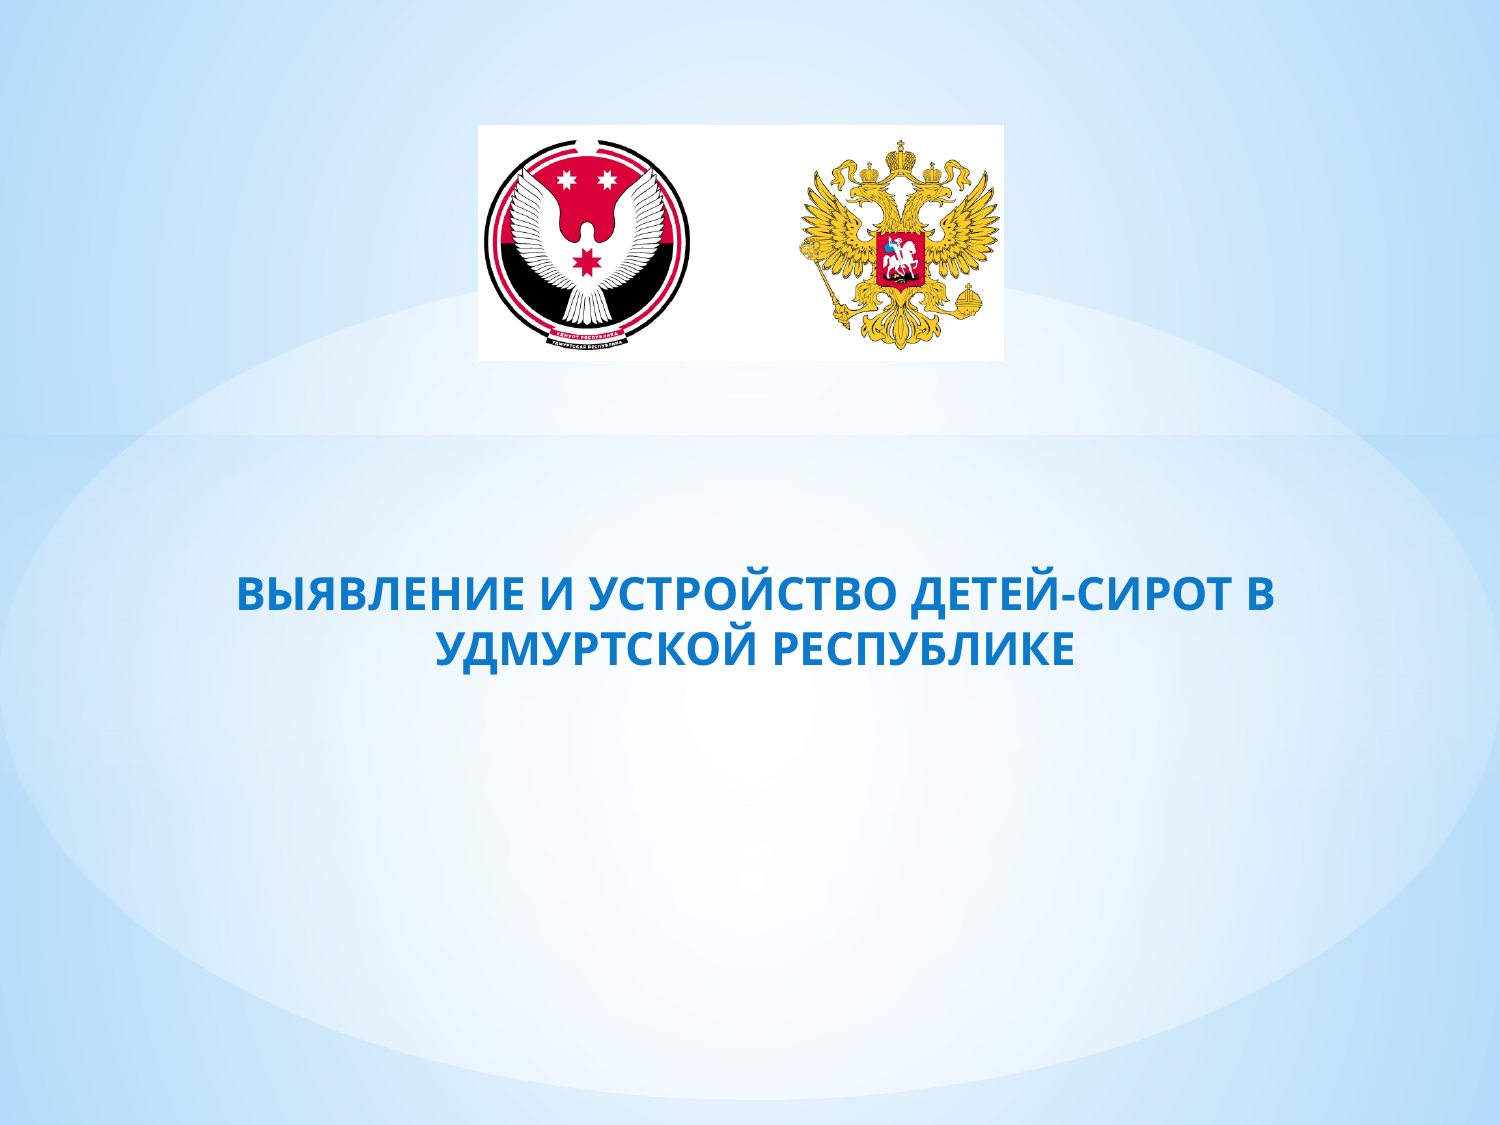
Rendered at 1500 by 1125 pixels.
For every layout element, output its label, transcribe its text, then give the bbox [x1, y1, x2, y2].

subtitle ВЫЯВЛЕНИЕ И УСТРОЙСТВО ДЕТЕЙ-СИРОТ В УДМУРТСКОЙ РЕСПУБЛИКЕ [159, 420, 1353, 882]
picture [477, 125, 1004, 361]
